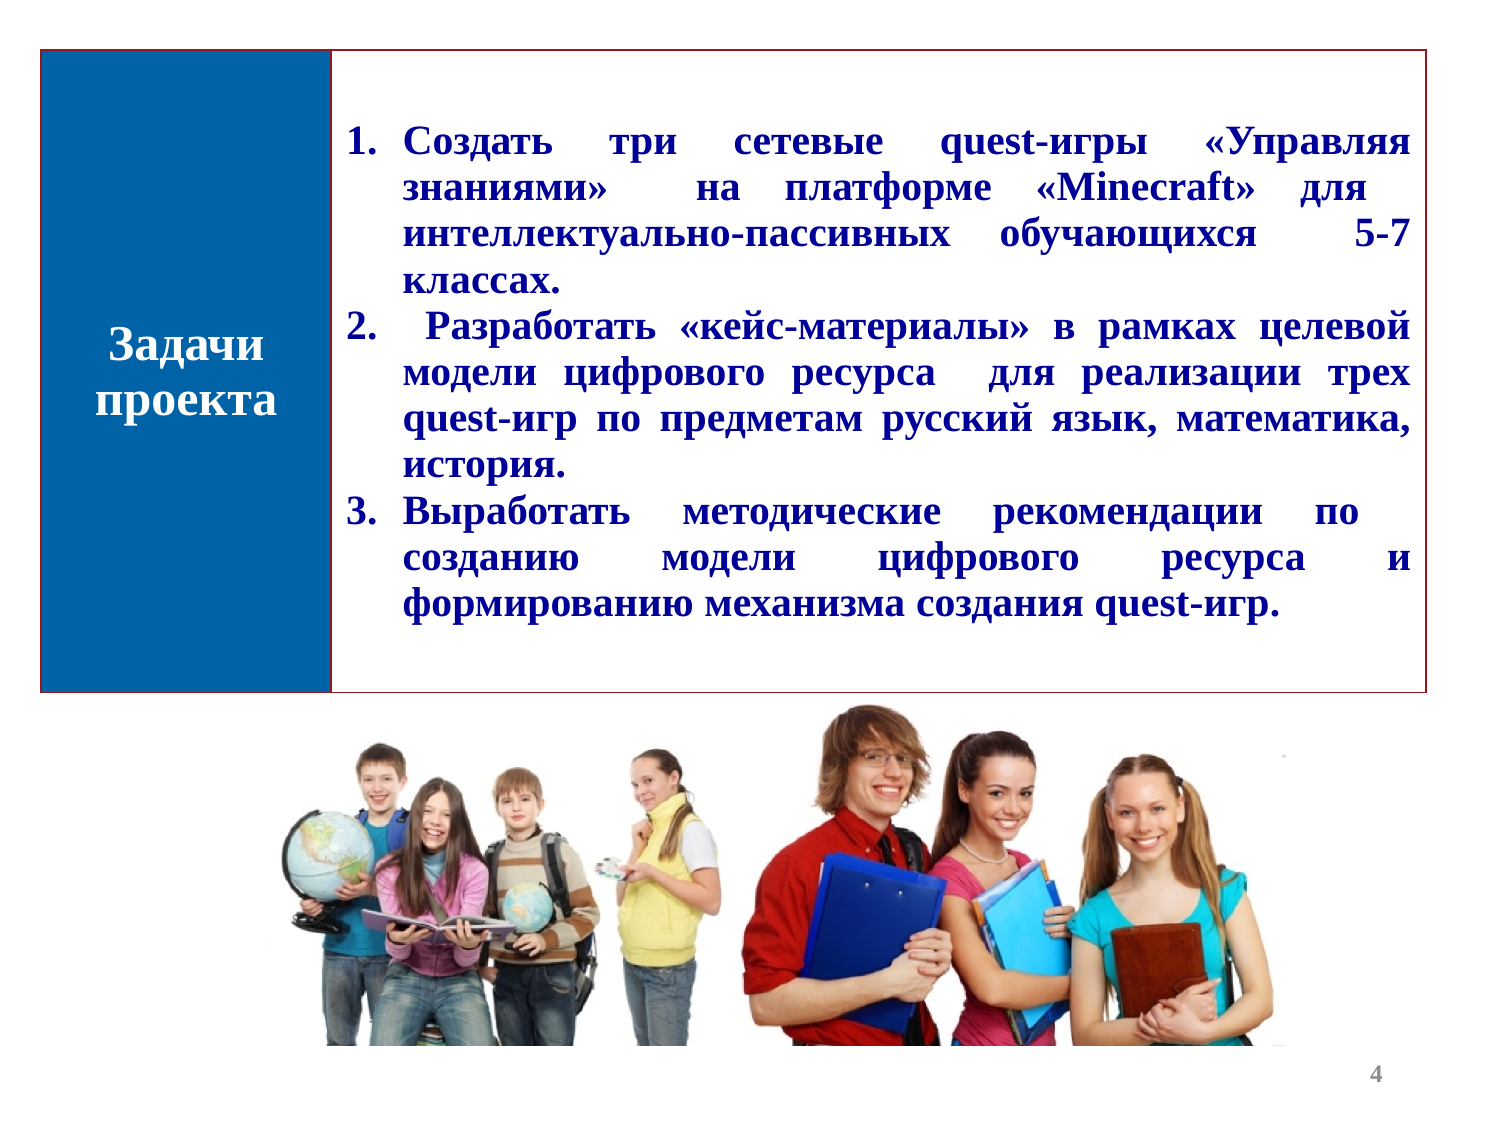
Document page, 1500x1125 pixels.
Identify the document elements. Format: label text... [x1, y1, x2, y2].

table_header Задачи проекта [42, 51, 330, 692]
picture [265, 704, 1286, 1046]
table_header Создать три сетевые quest-игры «Управляя знаниями» на платформе «Minecraft» для интеллектуально-пассивных обучающихся 5-7 классах. Разработать «кейс-материалы» в рамках целевой модели цифрового ресурса для реализации трех quest-игр по предметам русский язык, математика, история. Выработать методические рекомендации по созданию модели цифрового ресурса и формированию механизма создания quest-игр. [332, 51, 1425, 692]
slide_number 4 [1060, 1042, 1398, 1103]
